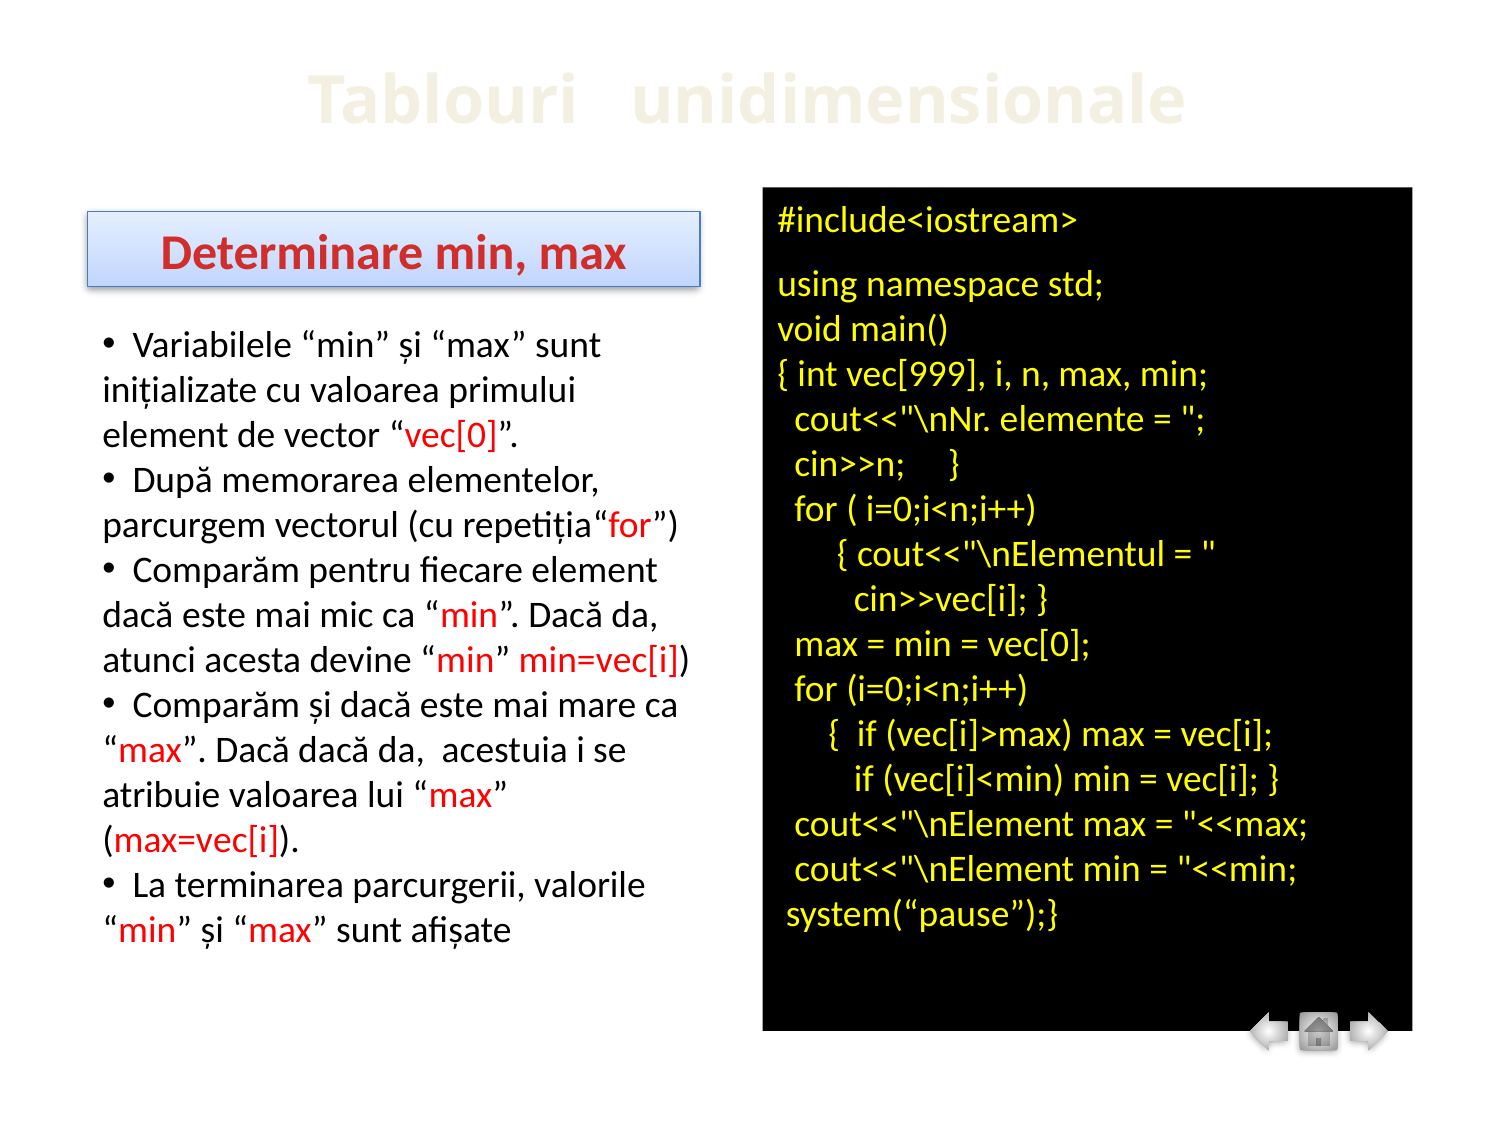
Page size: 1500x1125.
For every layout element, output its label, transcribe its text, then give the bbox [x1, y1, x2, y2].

text_box [1299, 1012, 1338, 1051]
text_box [1250, 1012, 1288, 1051]
text_box Variabilele “min” și “max” sunt inițializate cu valoarea primului element de vector “vec[0]”. După memorarea elementelor, parcurgem vectorul (cu repetiția“for”) Comparăm pentru fiecare element dacă este mai mic ca “min”. Dacă da, atunci acesta devine “min” min=vec[i]) Comparăm și dacă este mai mare ca “max”. Dacă dacă da, acestuia i se atribuie valoarea lui “max” (max=vec[i]). La terminarea parcurgerii, valorile “min” și “max” sunt afișate [87, 312, 713, 958]
text_box [1350, 1012, 1388, 1051]
text_box Determinare min, max [87, 211, 701, 287]
text_box #include<iostream> using namespace std; void main() { int vec[999], i, n, max, min; cout<<"\nNr. elemente = "; cin>>n; } for ( i=0;i<n;i++) { cout<<"\nElementul = " cin>>vec[i]; } max = min = vec[0]; for (i=0;i<n;i++) { if (vec[i]>max) max = vec[i]; if (vec[i]<min) min = vec[i]; } cout<<"\nElement max = "<<max; cout<<"\nElement min = "<<min; system(“pause”);} [762, 187, 1413, 1031]
text_box Tablouri unidimensionale [62, 49, 1450, 145]
